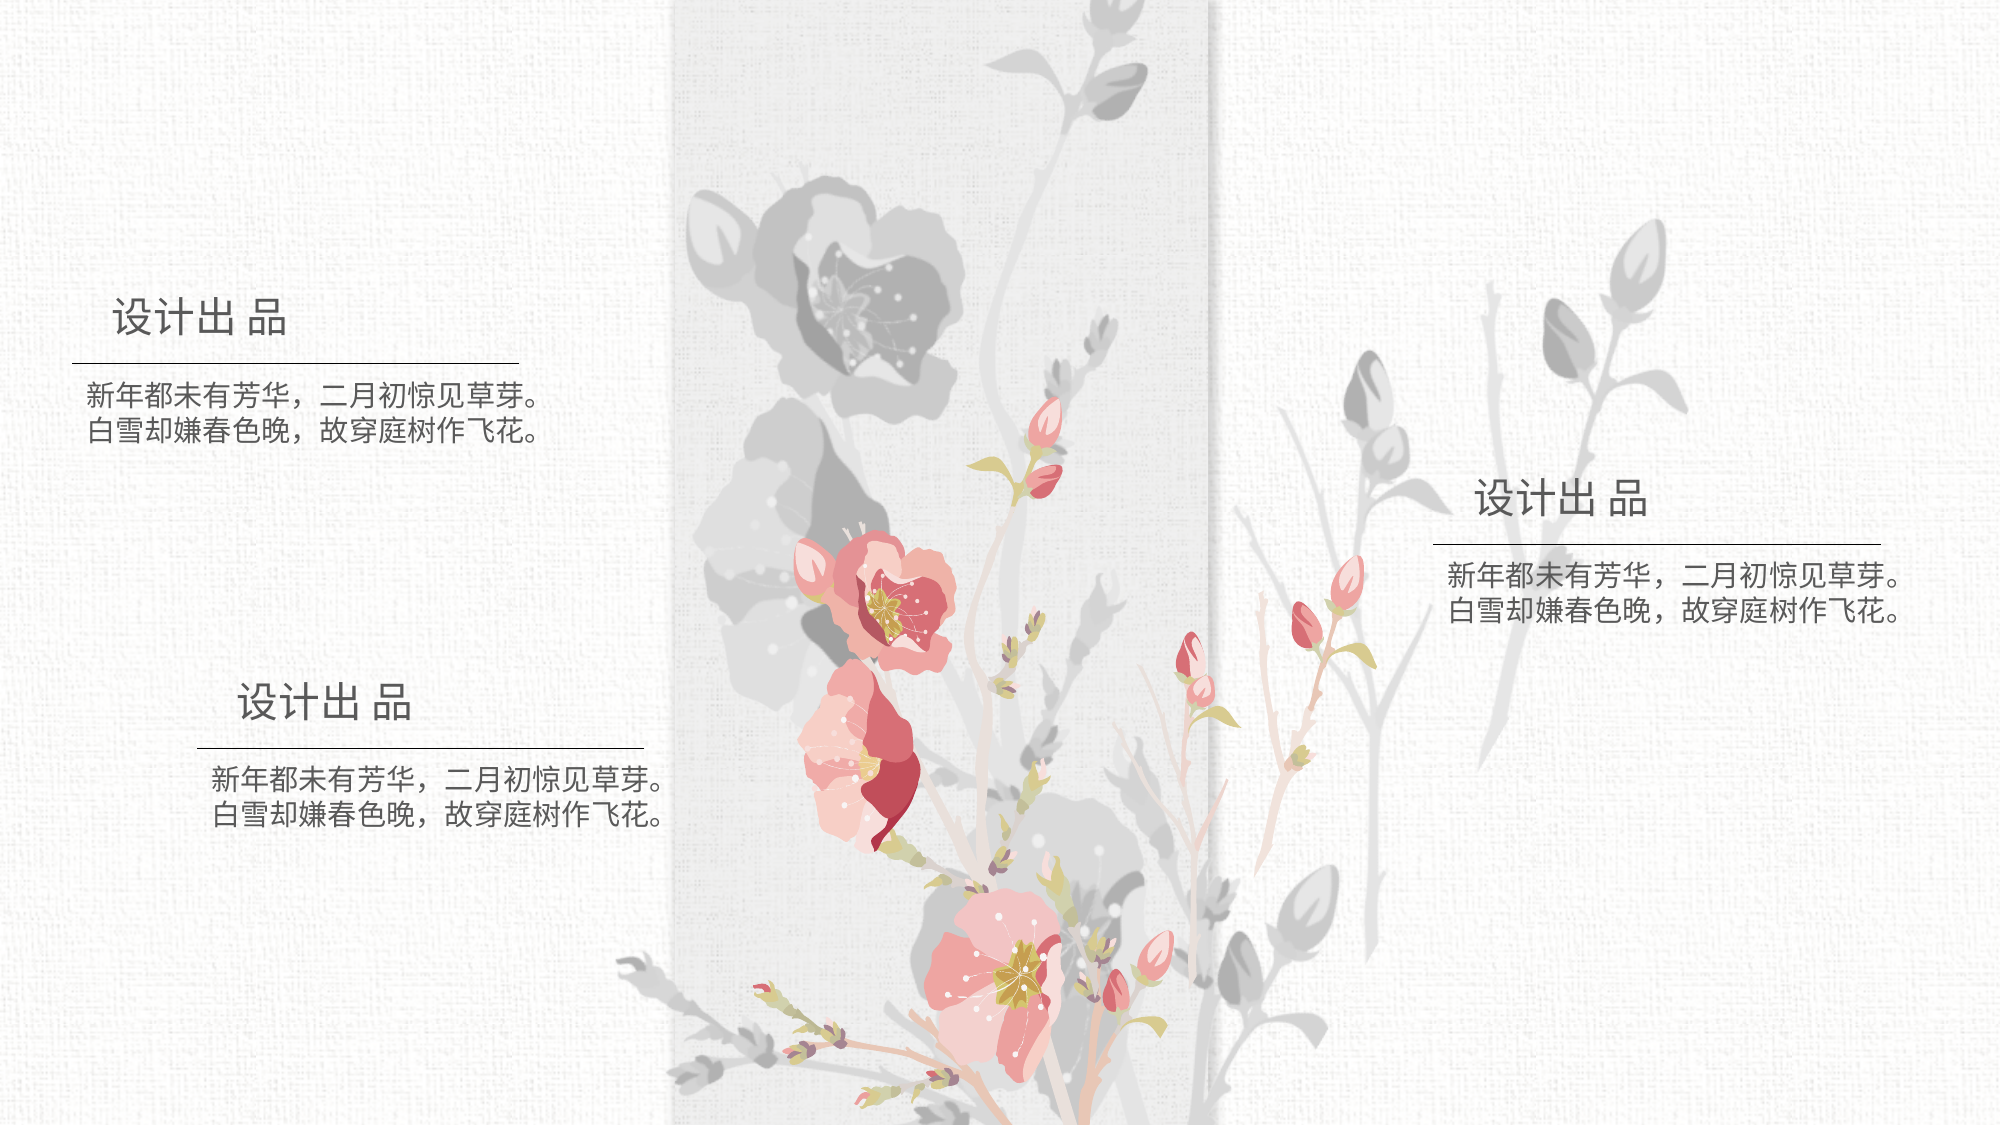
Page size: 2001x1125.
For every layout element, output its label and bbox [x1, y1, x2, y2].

text_box [69, 283, 571, 456]
text_box [1430, 464, 1933, 637]
picture [545, 0, 1515, 1125]
text_box [194, 668, 696, 841]
